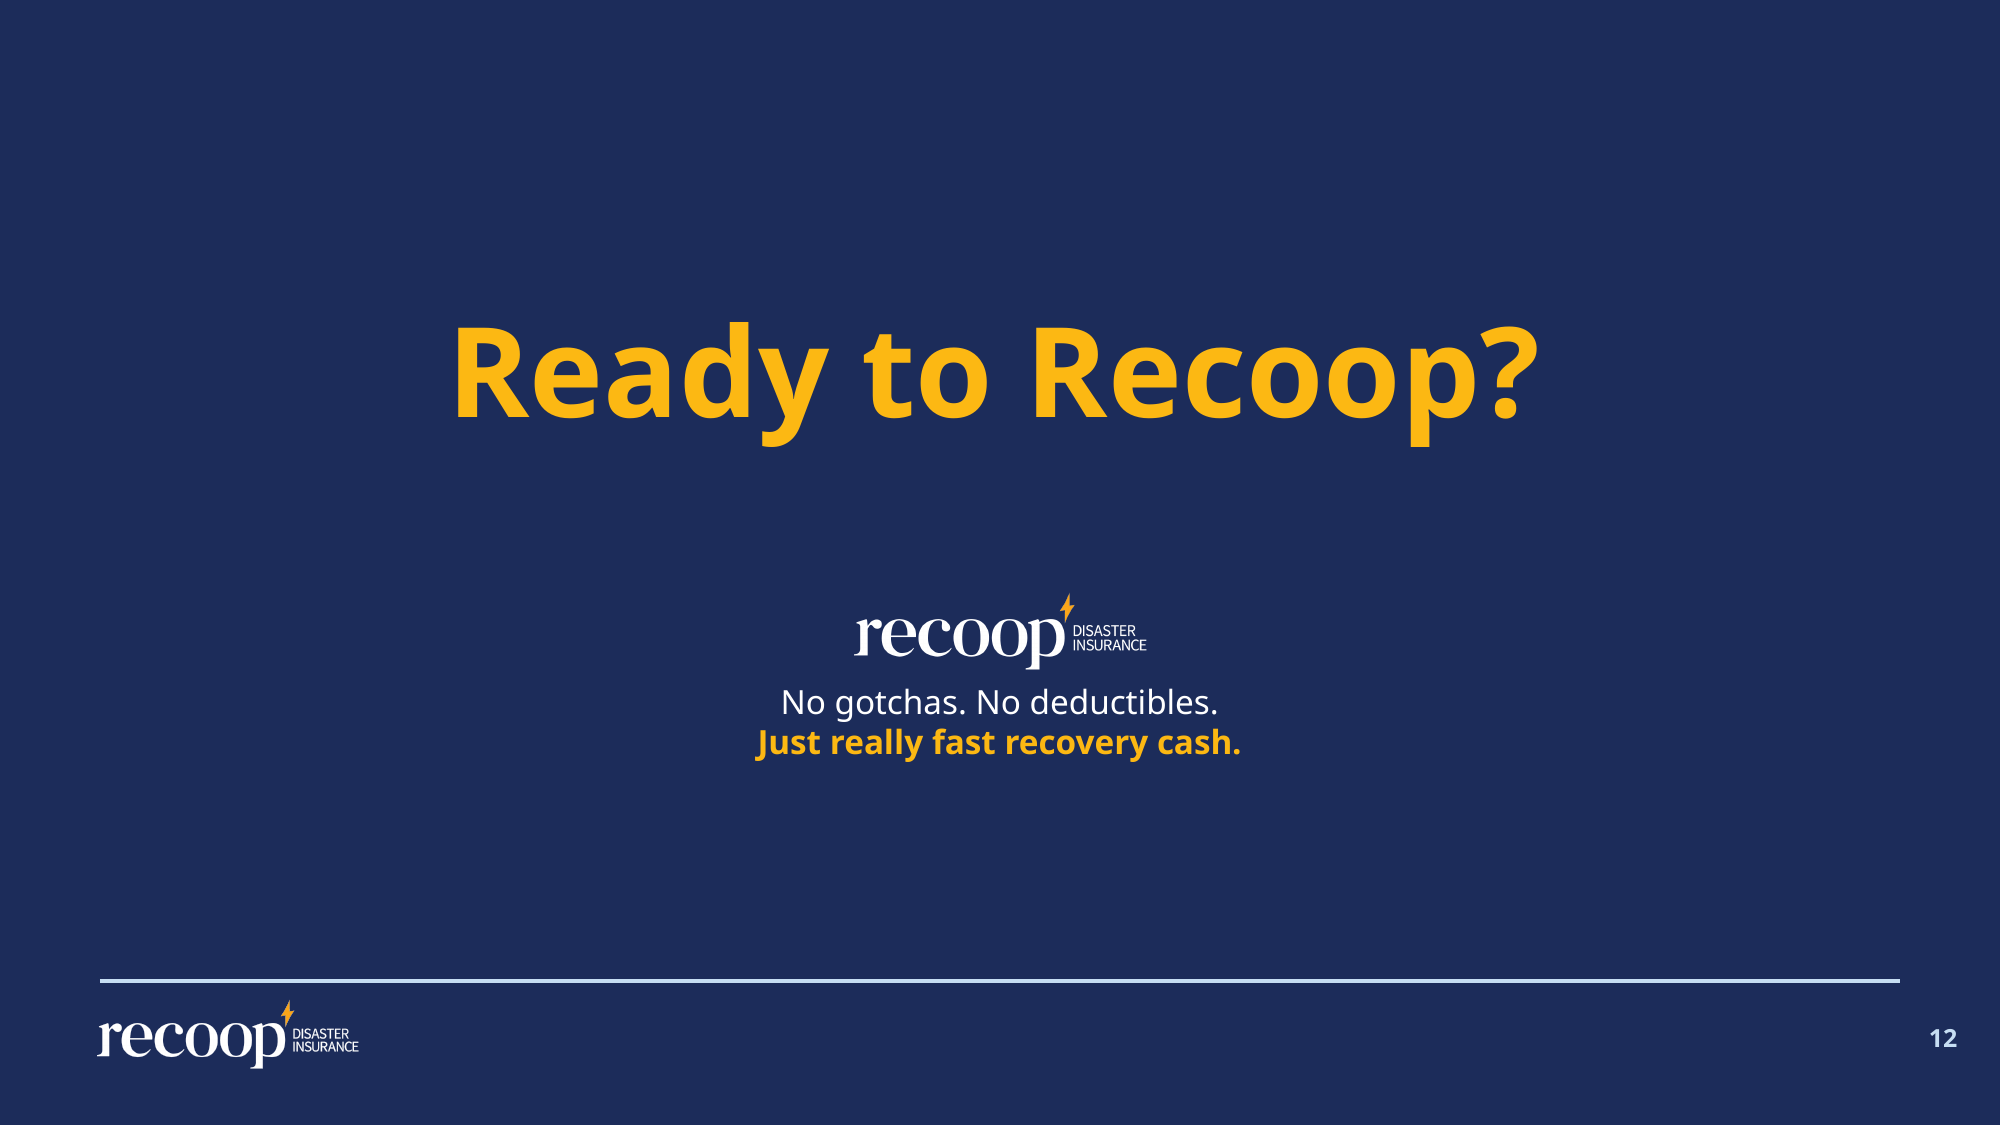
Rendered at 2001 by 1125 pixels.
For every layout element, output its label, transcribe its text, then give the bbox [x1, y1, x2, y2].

picture [79, 989, 376, 1079]
picture [834, 581, 1166, 681]
text_box No gotchas. No deductibles. Just really fast recovery cash. [299, 680, 1701, 761]
text_box Ready to Recoop? [288, 292, 1701, 443]
